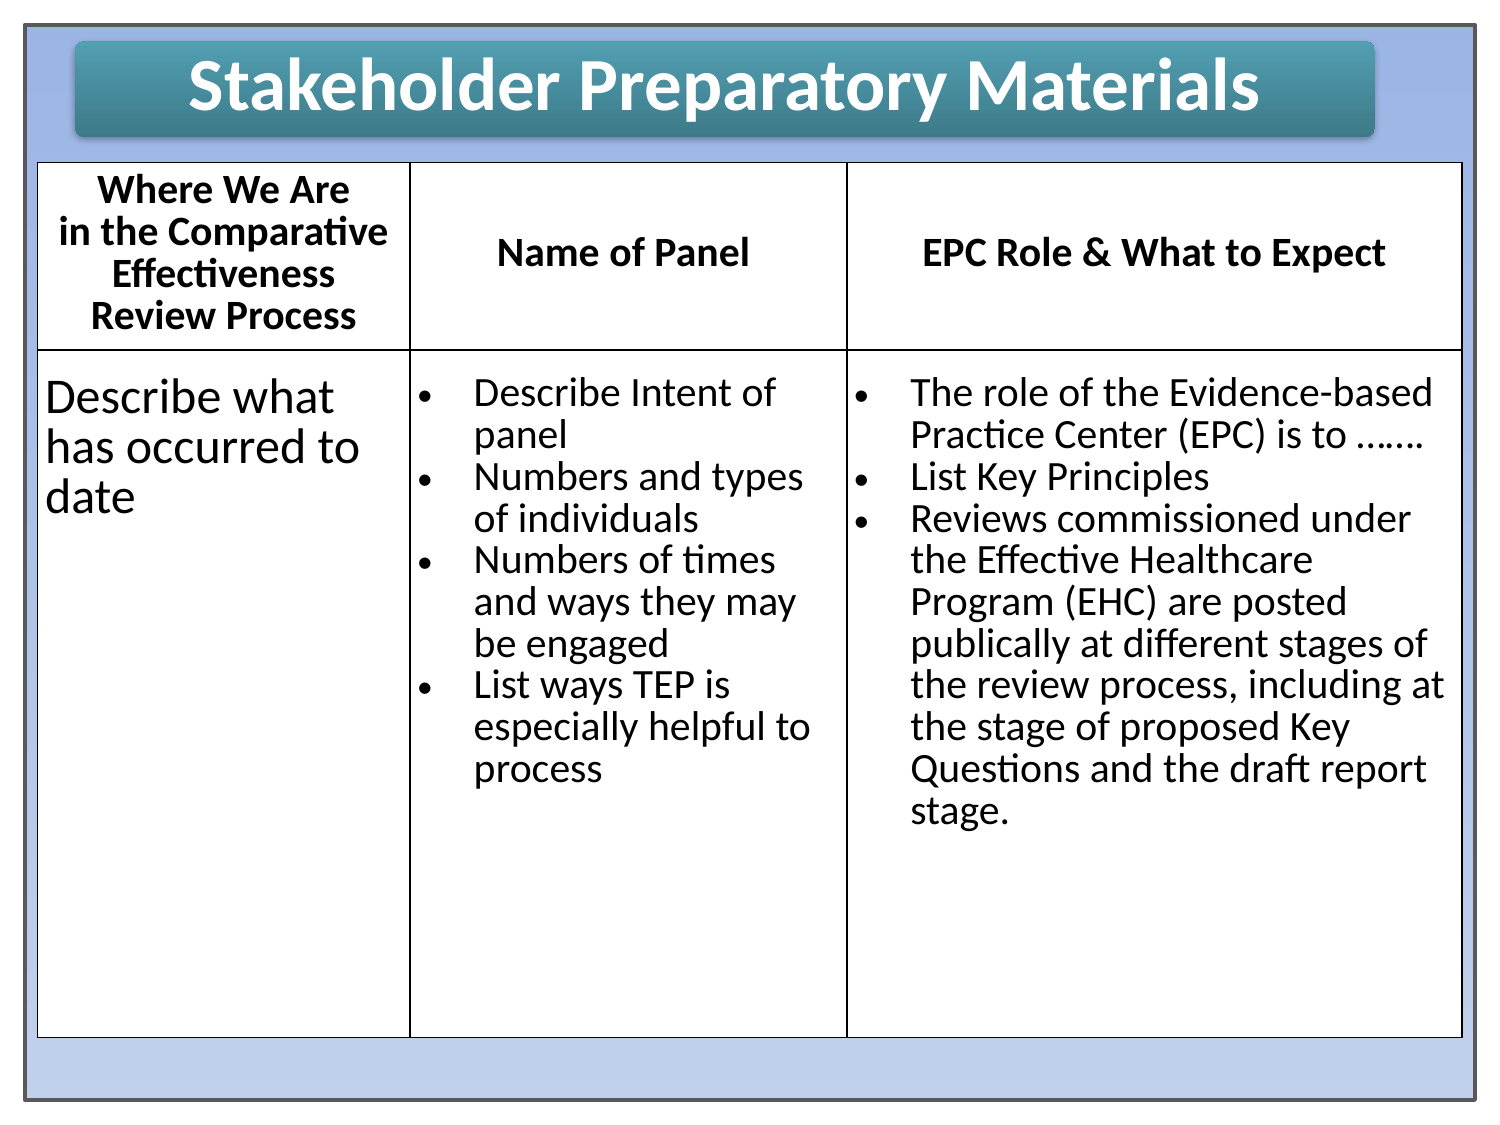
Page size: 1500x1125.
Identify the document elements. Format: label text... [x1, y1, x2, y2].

table_header Name of Panel [411, 163, 846, 349]
table_cell The role of the Evidence-based Practice Center (EPC) is to ……. List Key Principles Reviews commissioned under the Effective Healthcare Program (EHC) are posted publically at different stages of the review process, including at the stage of proposed Key Questions and the draft report stage. [848, 351, 1461, 1037]
table_cell Describe what has occurred to date [38, 351, 409, 1037]
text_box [74, 41, 1376, 138]
table_header Where We Are in the Comparative Effectiveness Review Process [38, 163, 409, 349]
table_header EPC Role & What to Expect [848, 163, 1461, 349]
table_cell Describe Intent of panel Numbers and types of individuals Numbers of times and ways they may be engaged List ways TEP is especially helpful to process [411, 351, 846, 1037]
